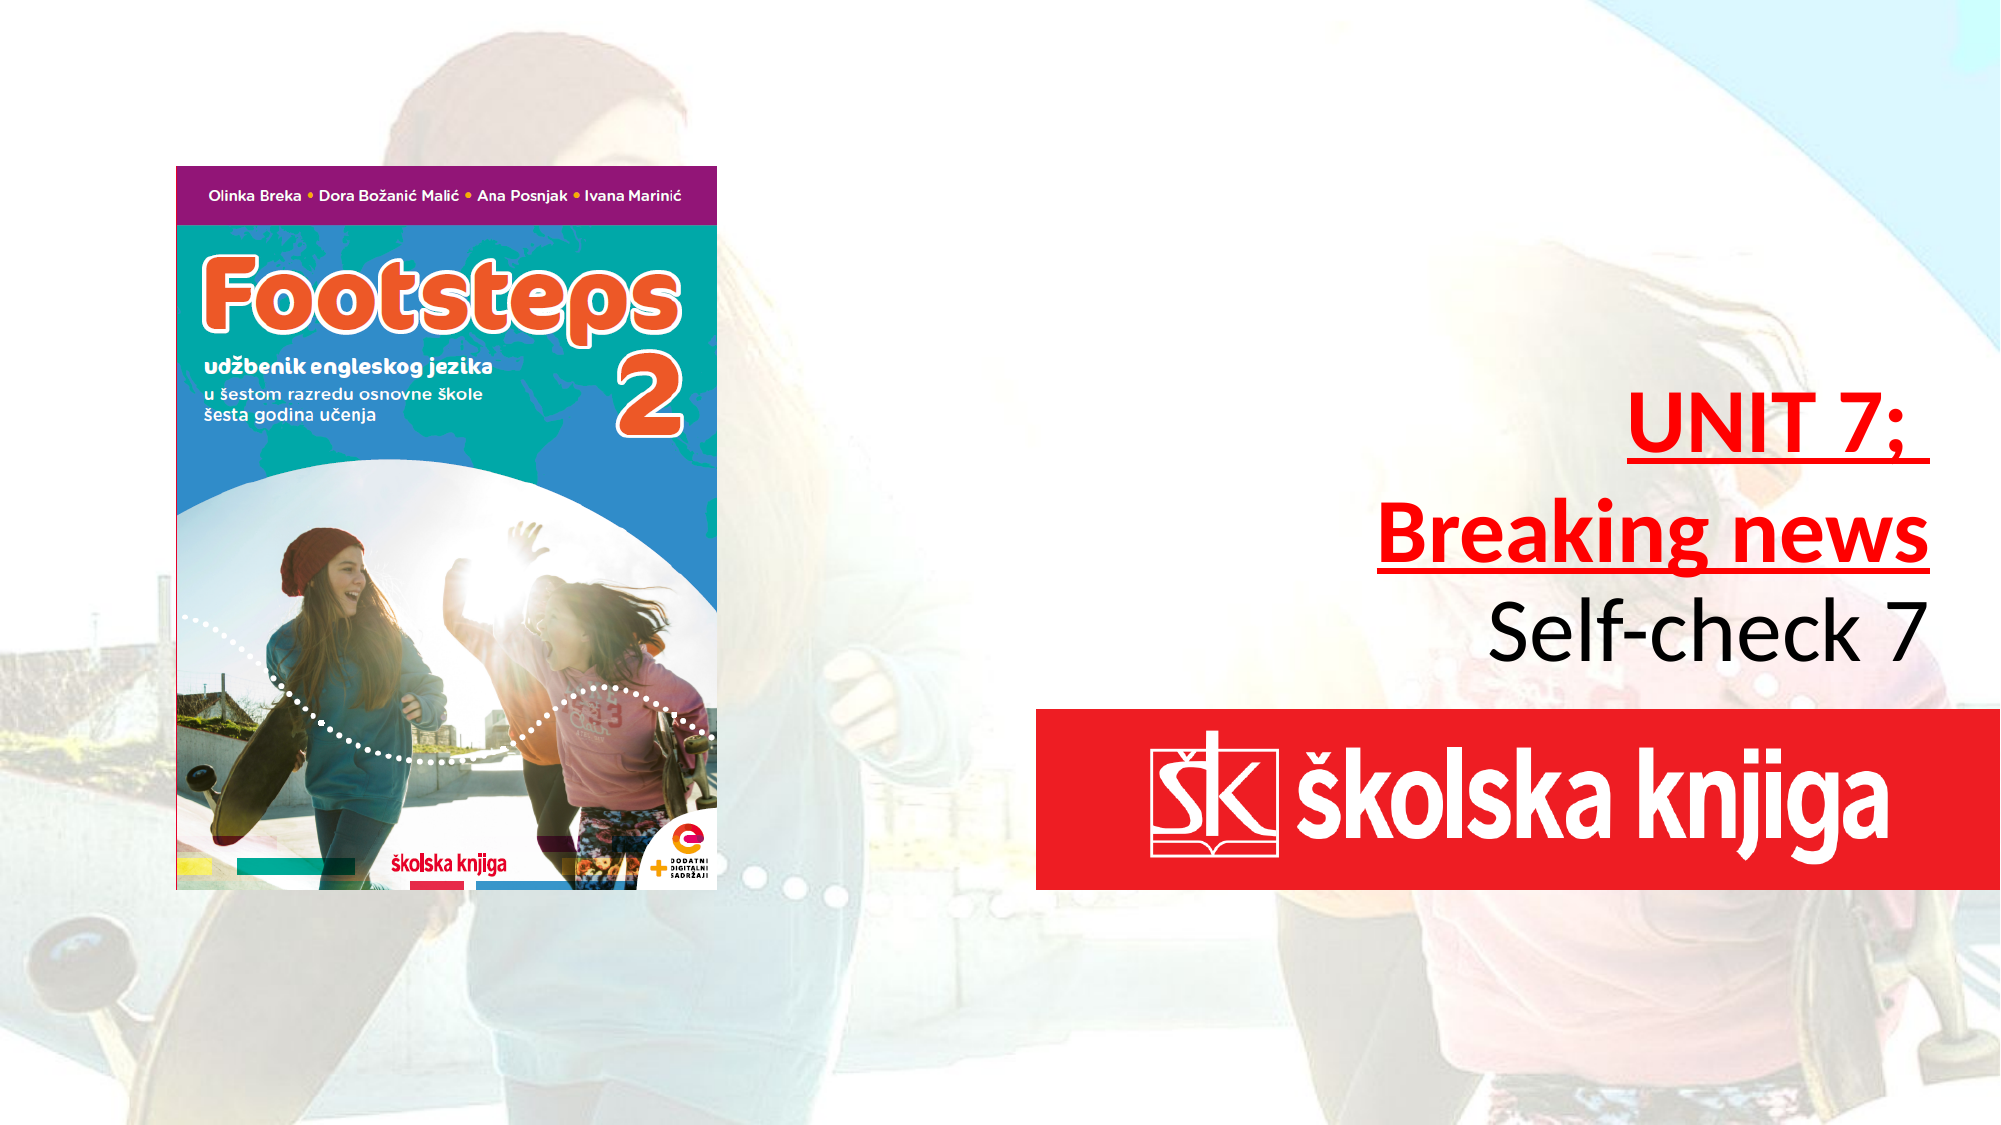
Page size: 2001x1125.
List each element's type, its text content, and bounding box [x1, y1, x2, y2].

text_box Self-check 7 [1036, 562, 1946, 688]
text_box UNIT 7; Breaking news [912, 353, 1946, 588]
picture [0, 0, 2001, 1125]
